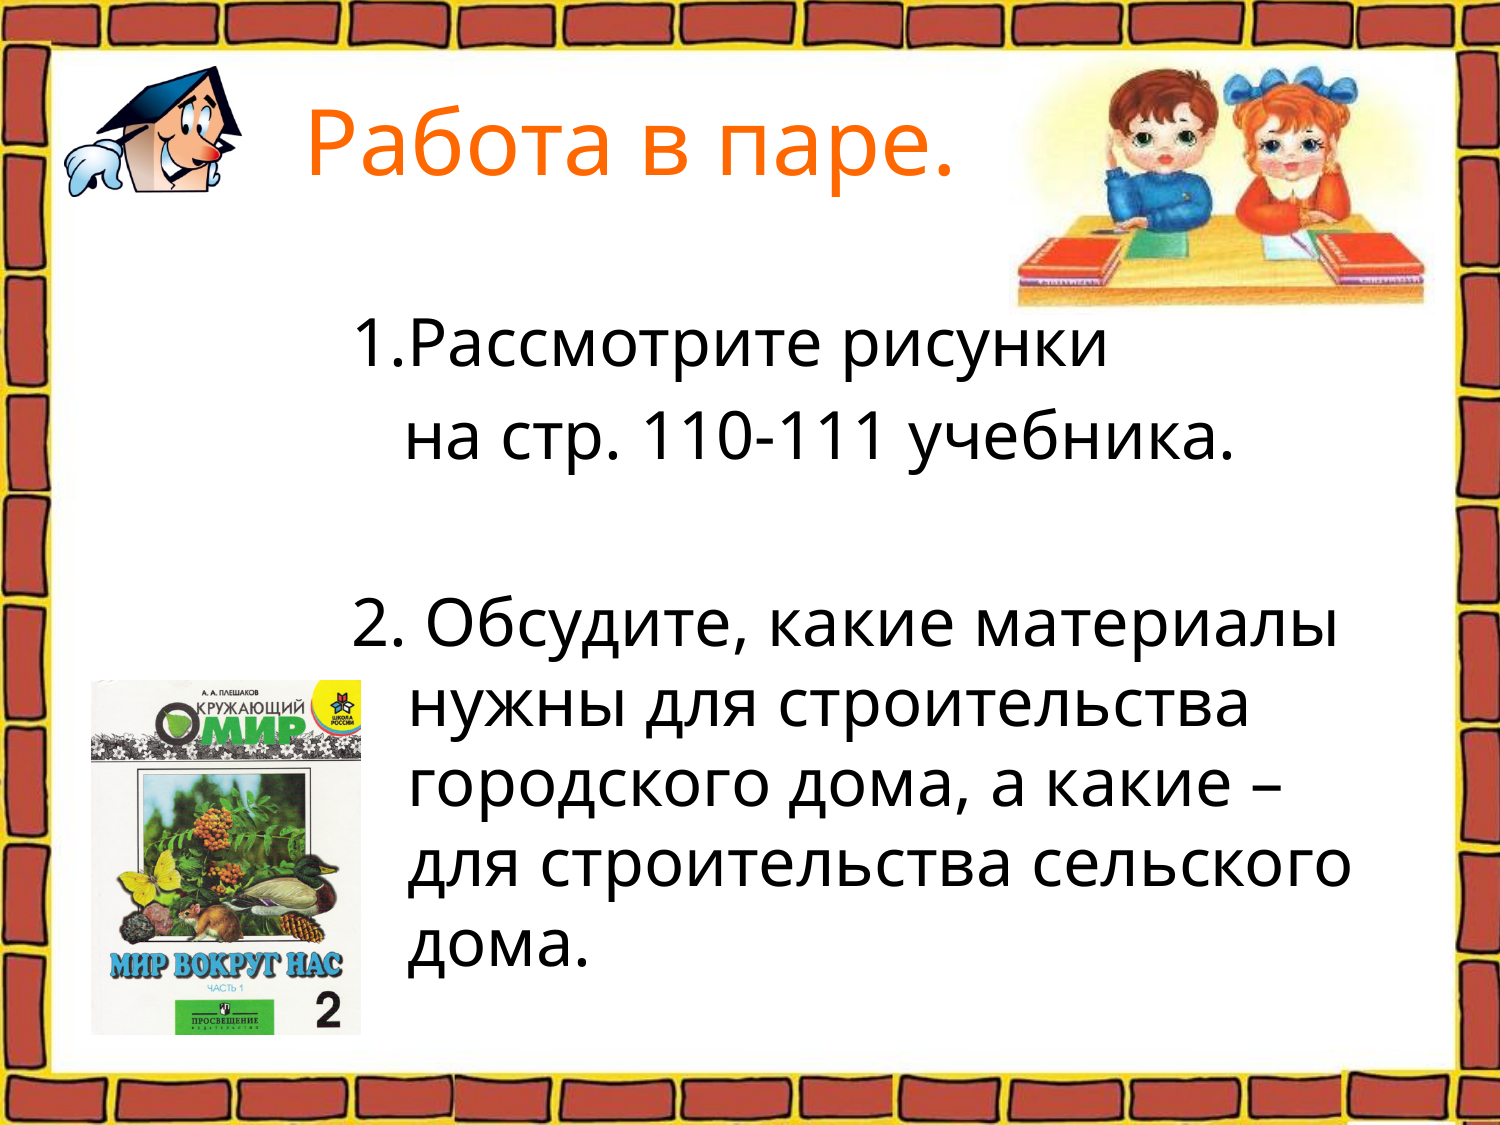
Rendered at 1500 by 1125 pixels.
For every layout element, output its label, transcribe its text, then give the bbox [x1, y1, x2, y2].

picture [0, 0, 1500, 1125]
list 1.Рассмотрите рисунки на стр. 110-111 учебника. 2. Обсудите, какие материалы нужны для строительства городского дома, а какие – для строительства сельского дома. [336, 292, 1412, 1036]
title Работа в паре. [74, 44, 1426, 233]
